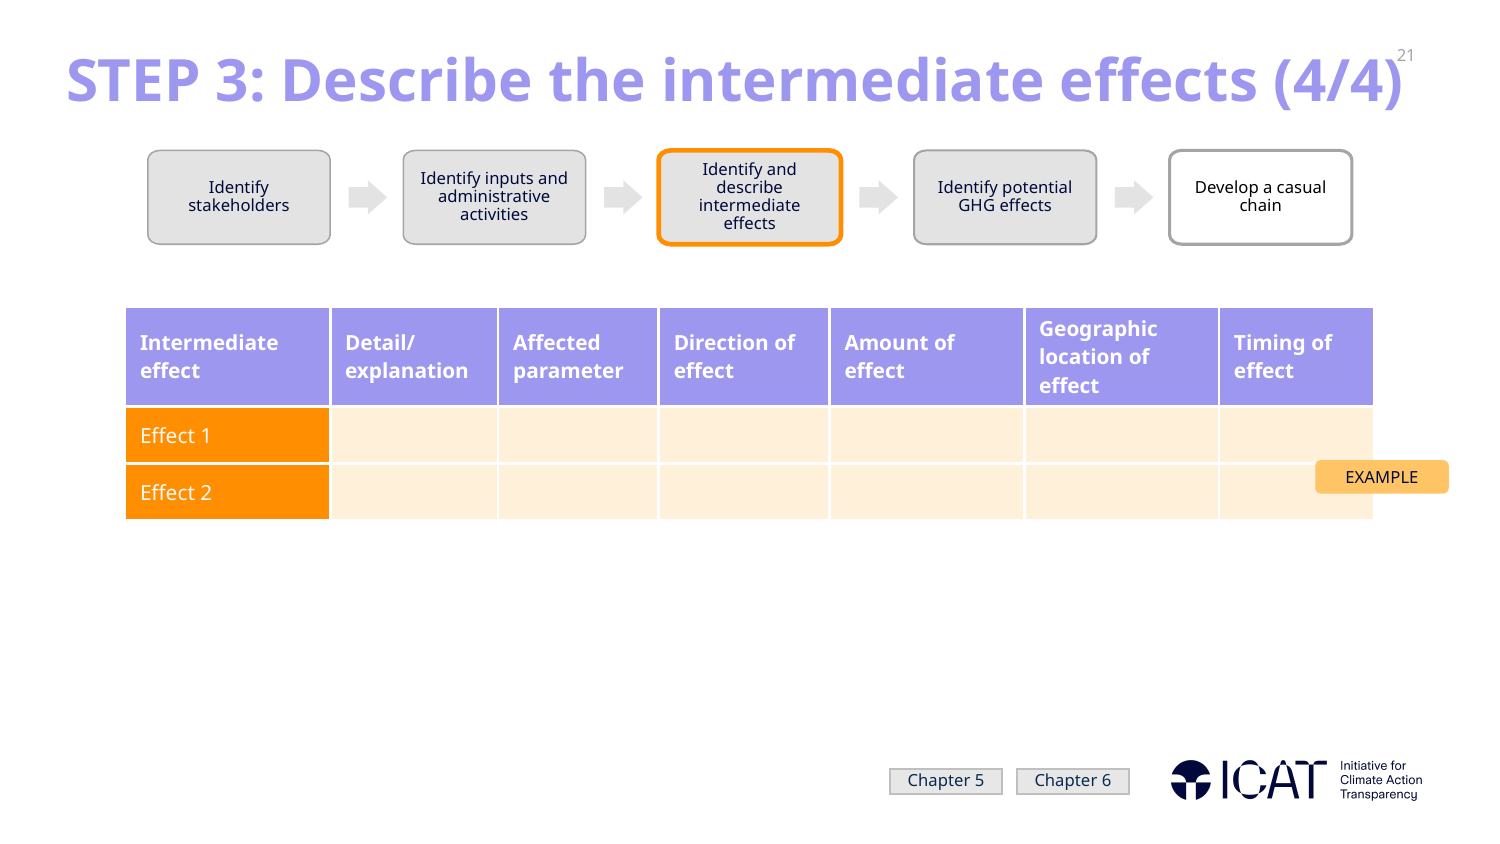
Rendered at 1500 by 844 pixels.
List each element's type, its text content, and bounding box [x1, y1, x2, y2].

text_box [1018, 769, 1131, 795]
table_cell Effect 1 [126, 408, 329, 462]
text_box Identify stakeholders [147, 150, 331, 245]
text_box [348, 180, 388, 215]
table_cell [1220, 465, 1373, 519]
text_box [604, 180, 643, 215]
table_cell [660, 465, 828, 519]
title STEP 3: Describe the intermediate effects (4/4) [51, 35, 1449, 130]
table_cell [332, 408, 497, 462]
table_header Amount of effect [831, 308, 1023, 405]
table_cell [1026, 408, 1218, 462]
table_header Geographic location of effect [1026, 308, 1218, 405]
text_box Develop a casual chain [1169, 150, 1352, 245]
table_cell [660, 408, 828, 462]
table_cell [499, 408, 657, 462]
table_cell [499, 465, 657, 519]
table_cell [831, 465, 1023, 519]
table_header Timing of effect [1220, 308, 1373, 405]
text_box EXAMPLE [1315, 460, 1449, 494]
table_header Detail/ explanation [332, 308, 497, 405]
table_cell [1220, 408, 1373, 462]
table_cell Effect 2 [126, 465, 329, 519]
text_box Identify potential GHG effects [914, 150, 1097, 245]
picture [1171, 724, 1459, 835]
table_cell [1026, 465, 1218, 519]
table_header Affected parameter [499, 308, 657, 405]
text_box [859, 180, 899, 215]
table_cell [831, 408, 1023, 462]
table_header Direction of effect [660, 308, 828, 405]
text_box [890, 769, 1002, 795]
table_header Intermediate effect [126, 308, 329, 405]
text_box Identify inputs and administrative activities [403, 150, 586, 245]
text_box Identify and describe intermediate effects [658, 150, 841, 245]
table_cell [332, 465, 497, 519]
text_box [1114, 180, 1154, 215]
